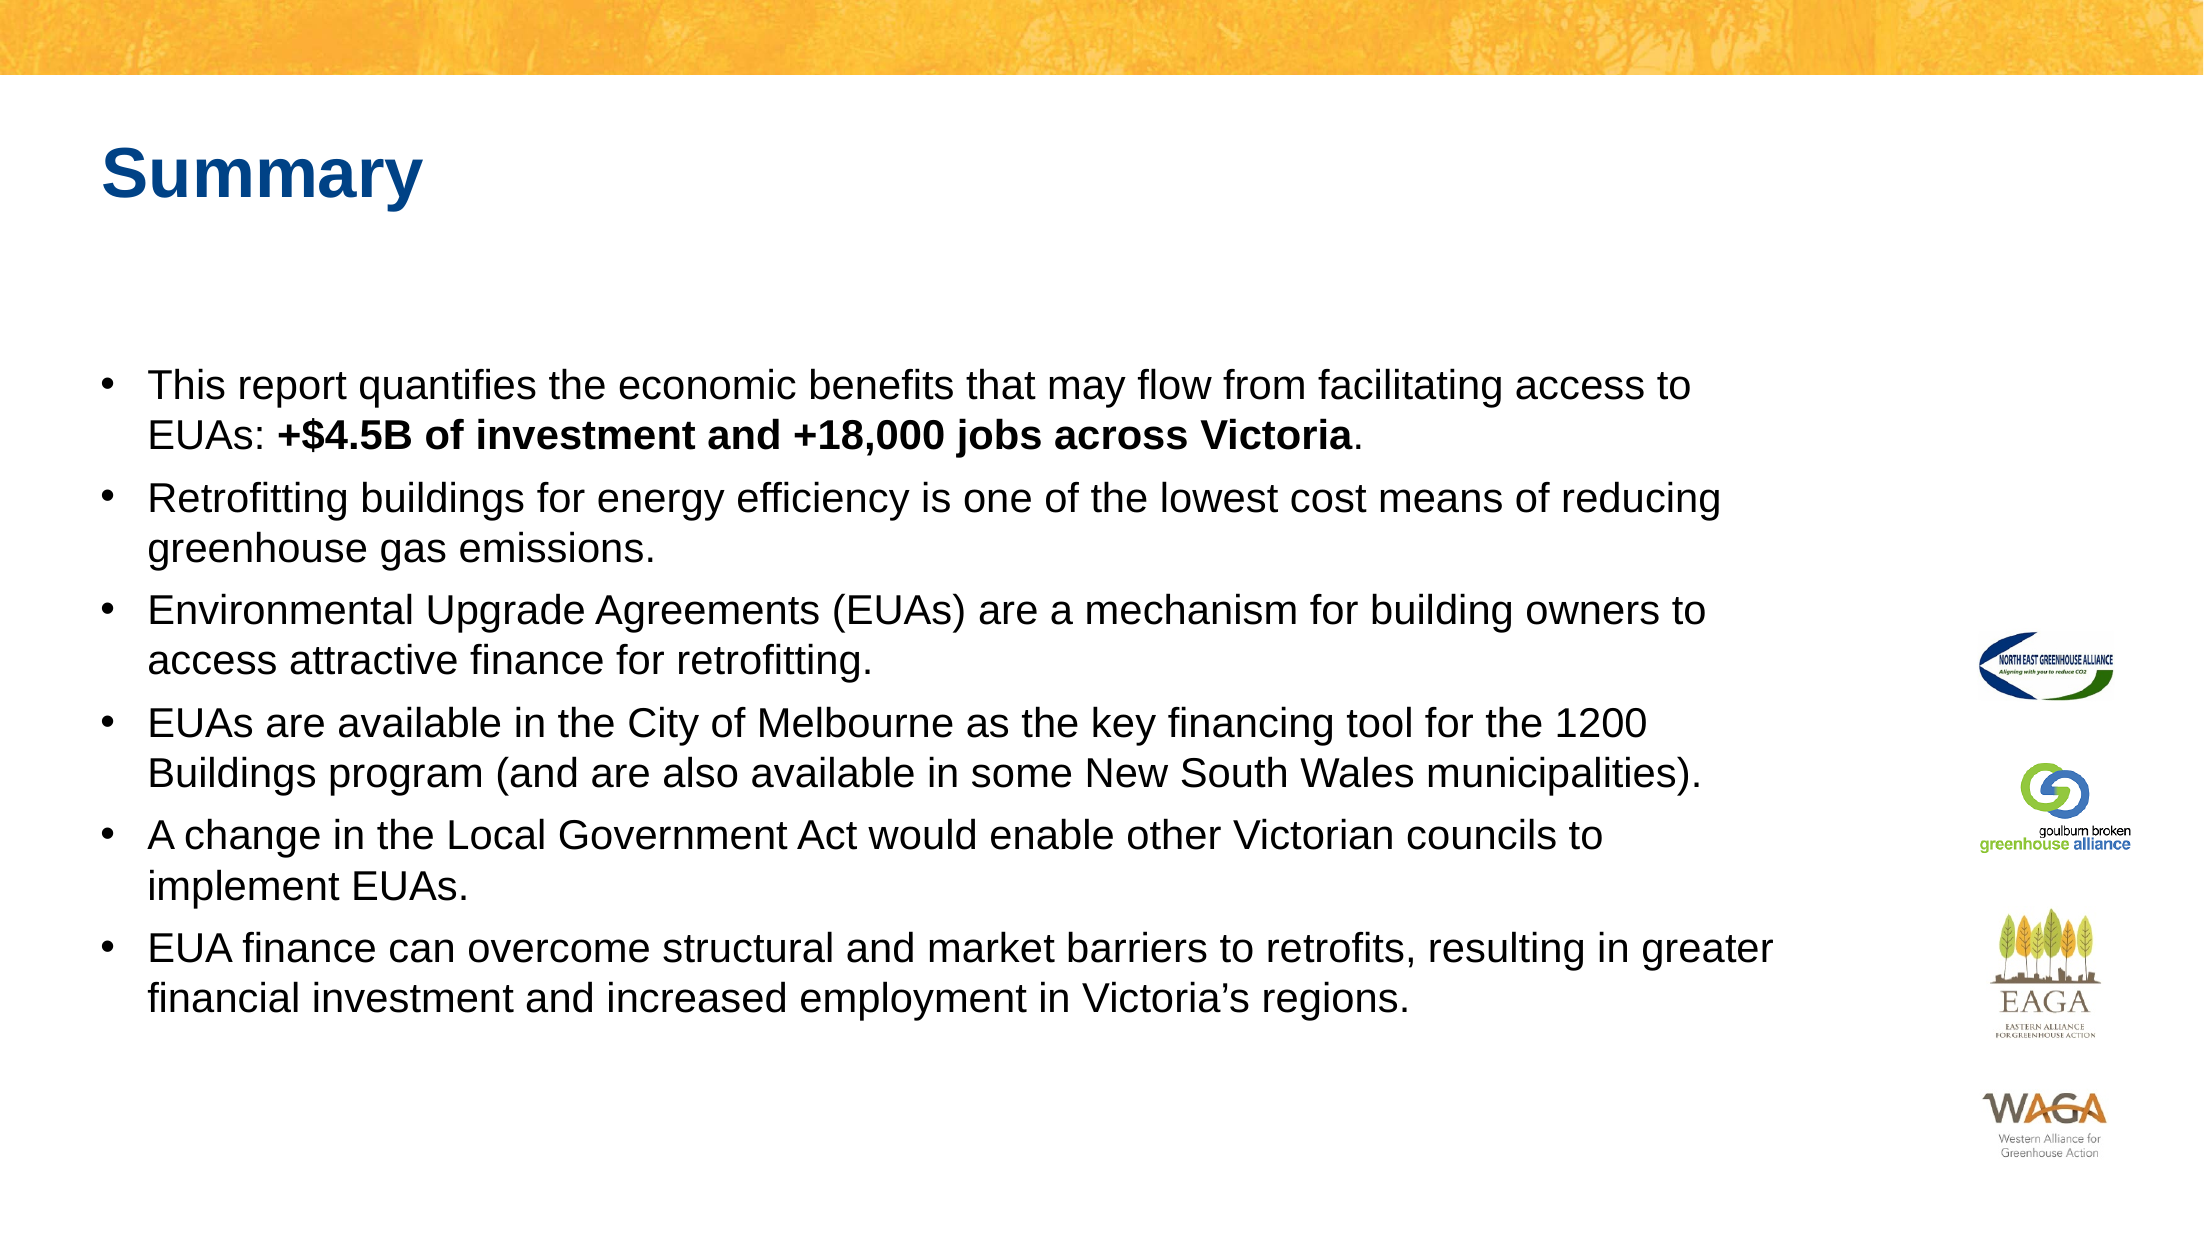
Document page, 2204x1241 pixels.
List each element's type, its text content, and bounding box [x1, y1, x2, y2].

picture [1977, 628, 2115, 703]
picture [0, 0, 2204, 75]
picture [1986, 906, 2104, 1041]
text_box This report quantifies the economic benefits that may flow from facilitating access to EUAs: +$4.5B of investment and +18,000 jobs across Victoria. Retrofitting buildings for energy efficiency is one of the lowest cost means of reducing greenhouse gas emissions. Environmental Upgrade Agreements (EUAs) are a mechanism for building owners to access attractive finance for retrofitting. EUAs are available in the City of Melbourne as the key financing tool for the 1200 Buildings program (and are also available in some New South Wales municipalities). A change in the Local Government Act would enable other Victorian councils to implement EUAs. EUA finance can overcome structural and market barriers to retrofits, resulting in greater financial investment and increased employment in Victoria’s regions. [85, 350, 1805, 1029]
picture [1975, 760, 2137, 855]
picture [1968, 1076, 2129, 1172]
title Summary [81, 116, 1841, 314]
